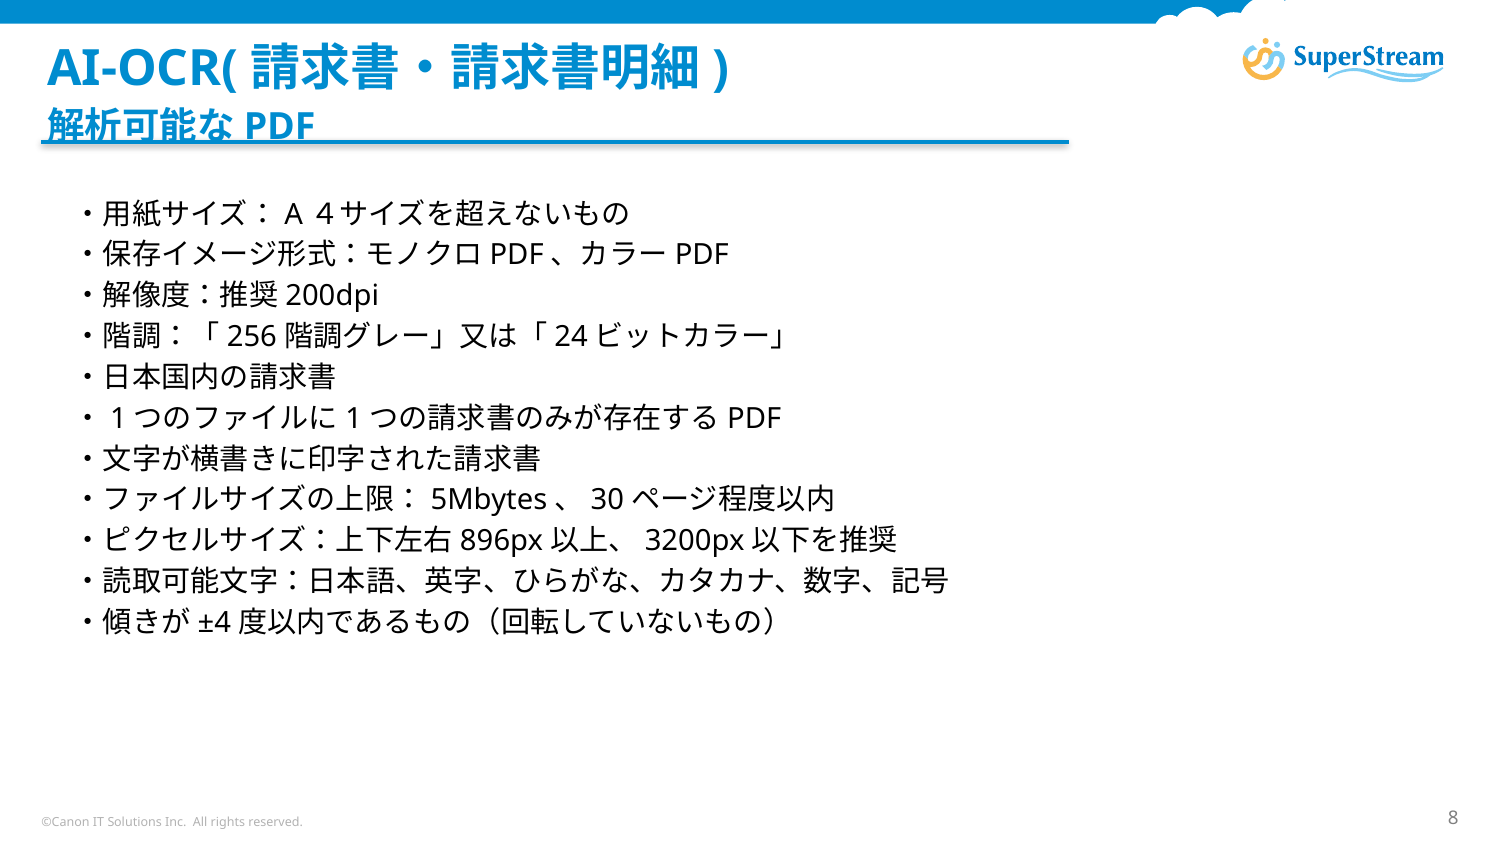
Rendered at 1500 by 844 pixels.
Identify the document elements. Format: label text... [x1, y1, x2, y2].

list 解析可能なPDF [32, 94, 1037, 148]
slide_number 8 [1399, 809, 1459, 832]
footer ©Canon IT Solutions Inc. All rights reserved. [41, 809, 396, 832]
text_box ・用紙サイズ：A４サイズを超えないもの ・保存イメージ形式：モノクロPDF、カラーPDF ・解像度：推奨200dpi ・階調：「256階調グレー」又は「24ビットカラー」 ・日本国内の請求書 ・1つのファイルに1つの請求書のみが存在するPDF ・文字が横書きに印字された請求書 ・ファイルサイズの上限：5Mbytes、30ページ程度以内 ・ピクセルサイズ：上下左右896px以上、3200px以下を推奨 ・読取可能文字：日本語、英字、ひらがな、カタカナ、数字、記号 ・傾きが±4度以内であるもの（回転していないもの） [58, 187, 1477, 777]
title AI-OCR(請求書・請求書明細) [47, 35, 1229, 95]
